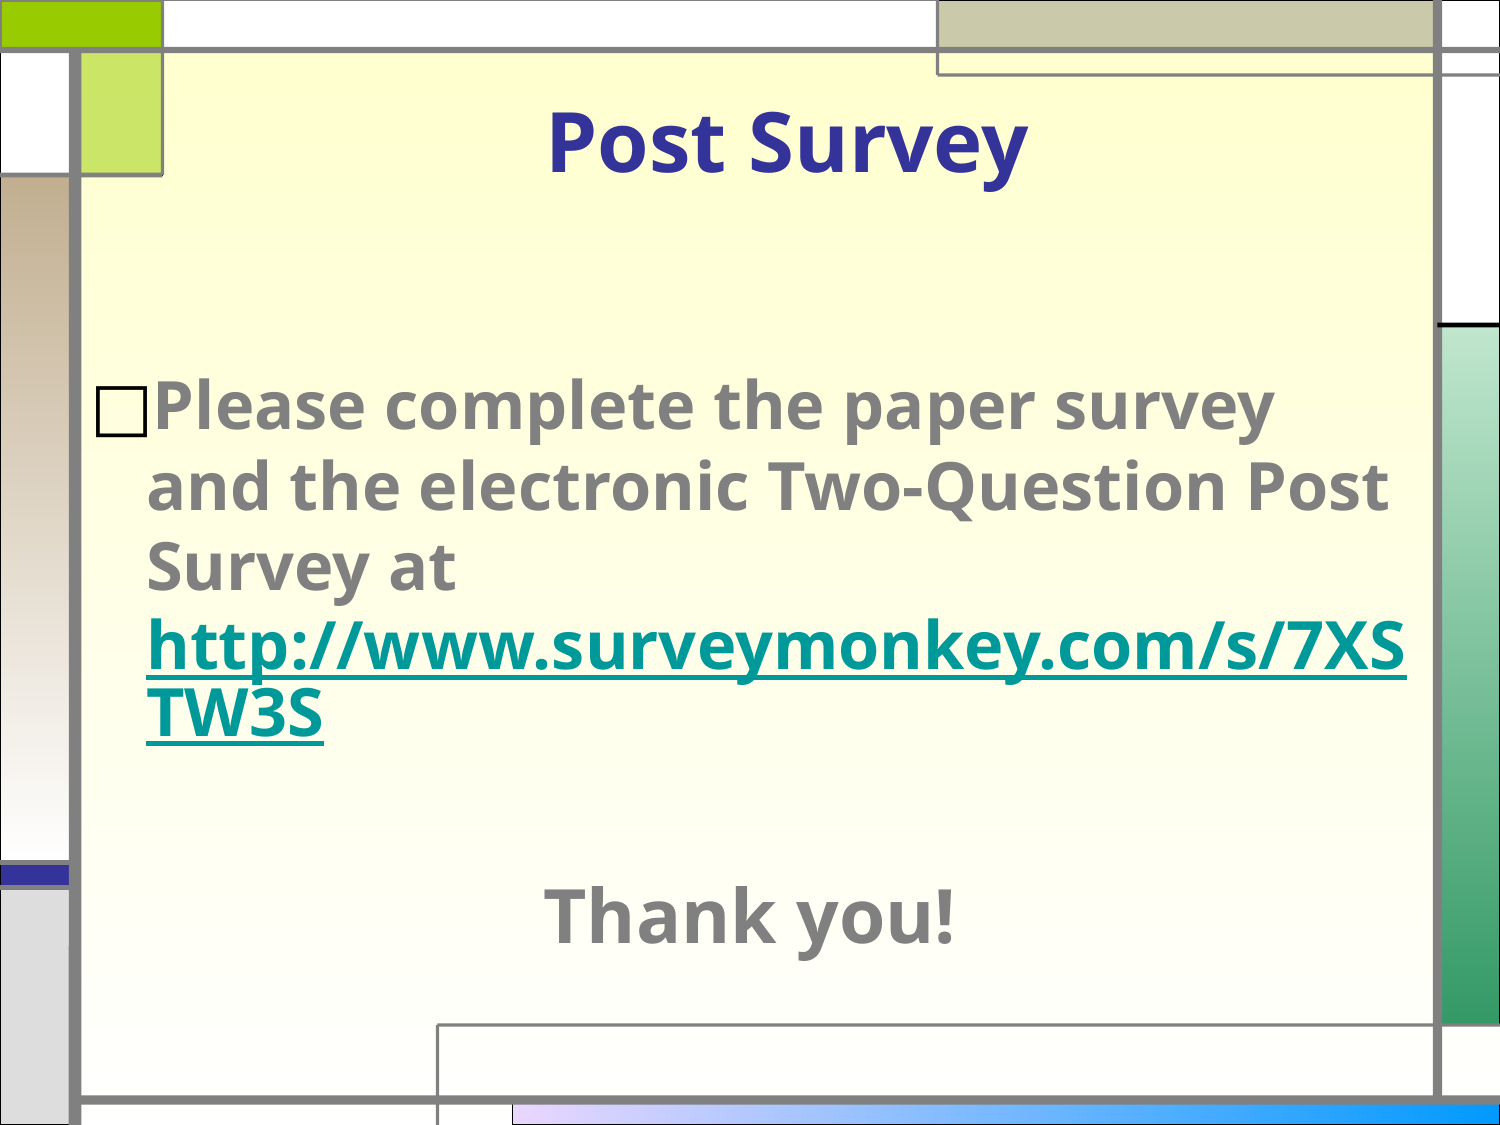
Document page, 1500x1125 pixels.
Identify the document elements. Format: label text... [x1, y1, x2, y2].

title Post Survey [149, 44, 1426, 233]
list Please complete the paper survey and the electronic Two-Question Post Survey at http://www.surveymonkey.com/s/7XSTW3S Thank you! [74, 262, 1426, 1006]
